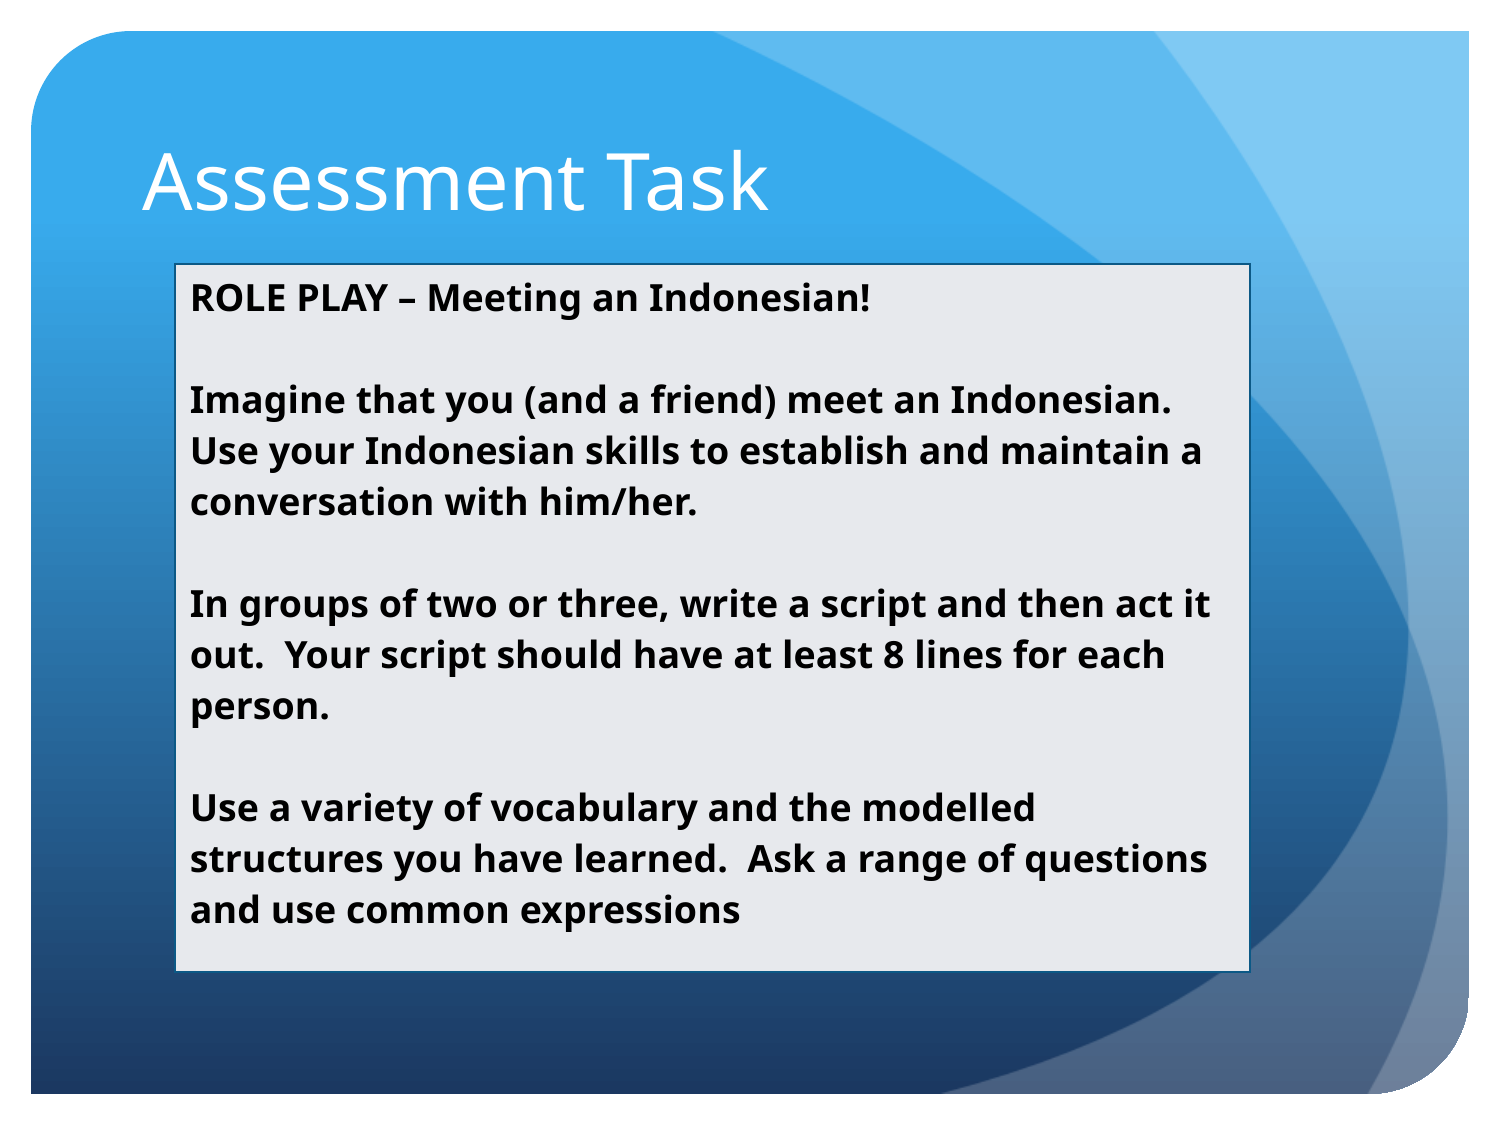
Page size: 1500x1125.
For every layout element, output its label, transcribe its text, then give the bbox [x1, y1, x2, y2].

table_header ROLE PLAY – Meeting an Indonesian! Imagine that you (and a friend) meet an Indonesian. Use your Indonesian skills to establish and maintain a conversation with him/her. In groups of two or three, write a script and then act it out. Your script should have at least 8 lines for each person. Use a variety of vocabulary and the modelled structures you have learned. Ask a range of questions and use common expressions [176, 265, 1249, 971]
picture [24, 30, 1473, 1094]
title Assessment Task [127, 62, 1372, 234]
